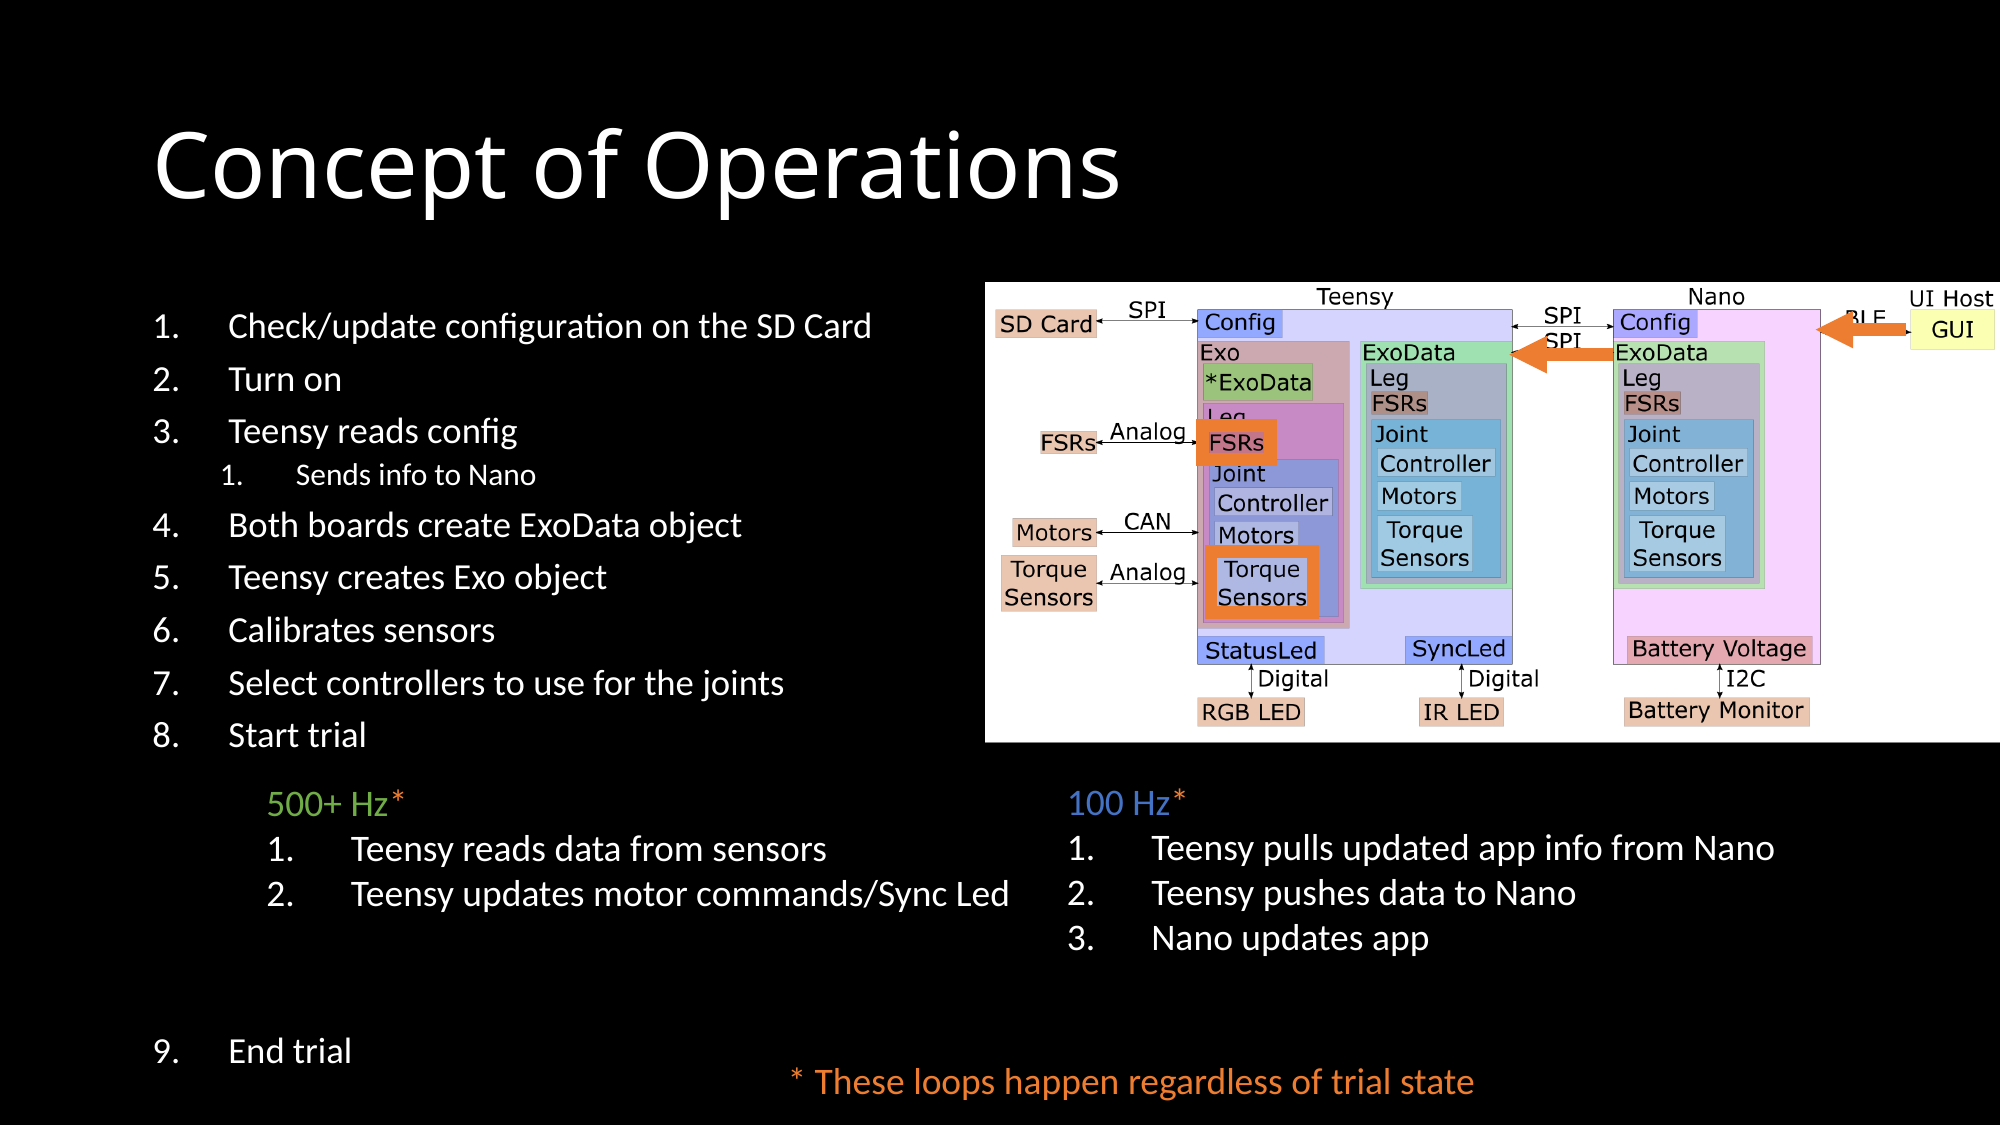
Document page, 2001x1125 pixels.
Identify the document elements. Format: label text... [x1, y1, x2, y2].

picture [983, 281, 2000, 743]
text_box 500+ Hz* Teensy reads data from sensors Teensy updates motor commands/Sync Led [176, 771, 1026, 967]
text_box 100 Hz* Teensy pulls updated app info from Nano Teensy pushes data to Nano Nano updates app [977, 770, 1791, 1011]
text_box * These loops happen regardless of trial state [772, 1049, 1491, 1110]
list Check/update configuration on the SD Card Turn on Teensy reads config Sends info to Nano Both boards create ExoData object Teensy creates Exo object Calibrates sensors Select controllers to use for the joints Start trial End trial [137, 299, 1863, 1081]
title Concept of Operations [137, 59, 1863, 278]
